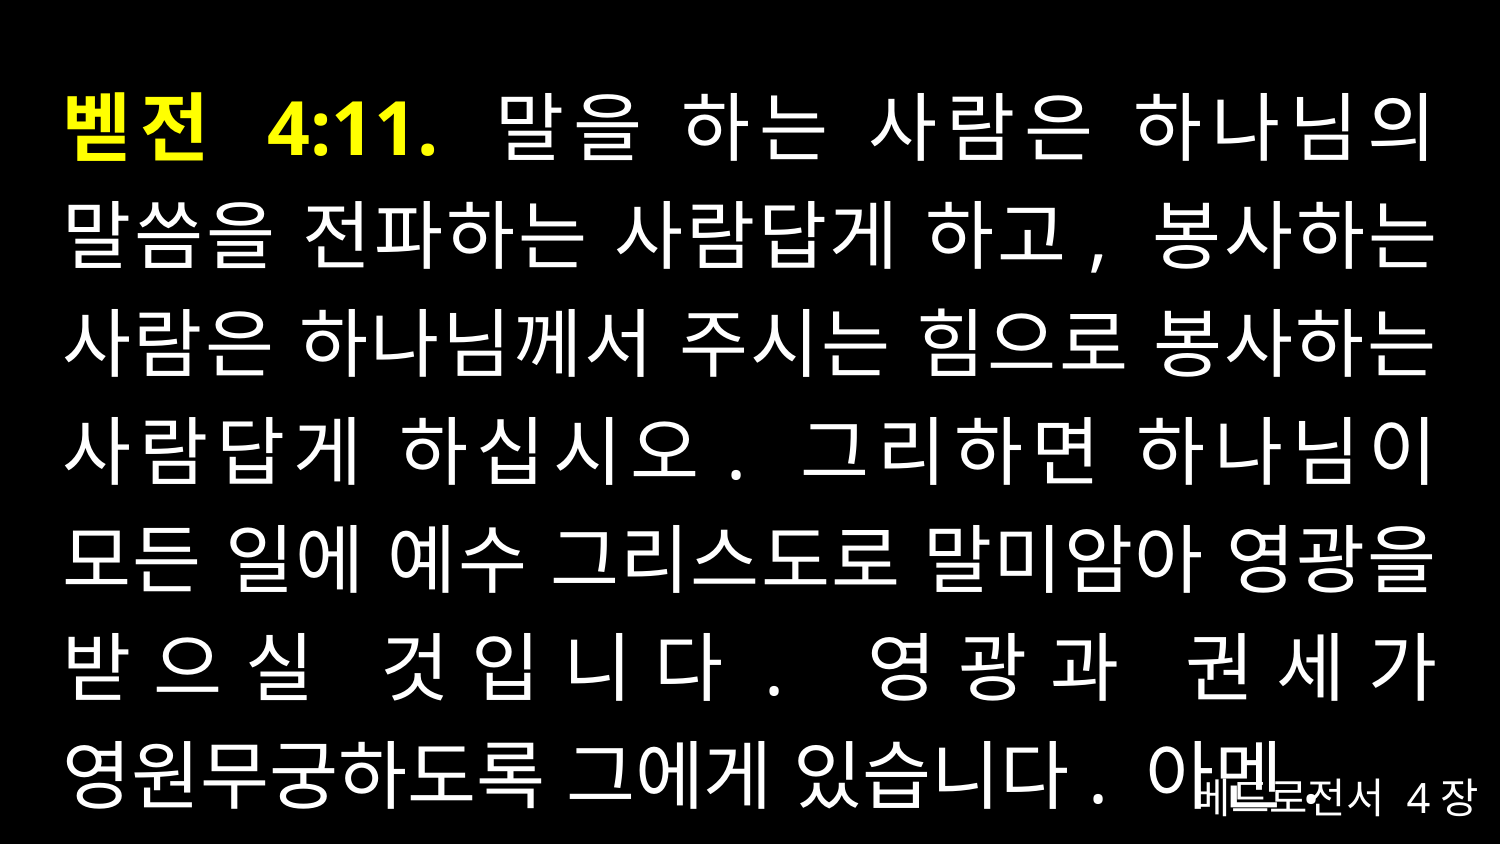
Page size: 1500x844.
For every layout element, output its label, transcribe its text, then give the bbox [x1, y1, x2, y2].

title 벧전 4:11. 말을 하는 사람은 하나님의 말씀을 전파하는 사람답게 하고, 봉사하는 사람은 하나님께서 주시는 힘으로 봉사하는 사람답게 하십시오. 그리하면 하나님이 모든 일에 예수 그리스도로 말미암아 영광을 받으실 것입니다. 영광과 권세가 영원무궁하도록 그에게 있습니다. 아멘. [0, 0, 1500, 844]
subtitle 베드로전서 4장 [916, 770, 1500, 844]
